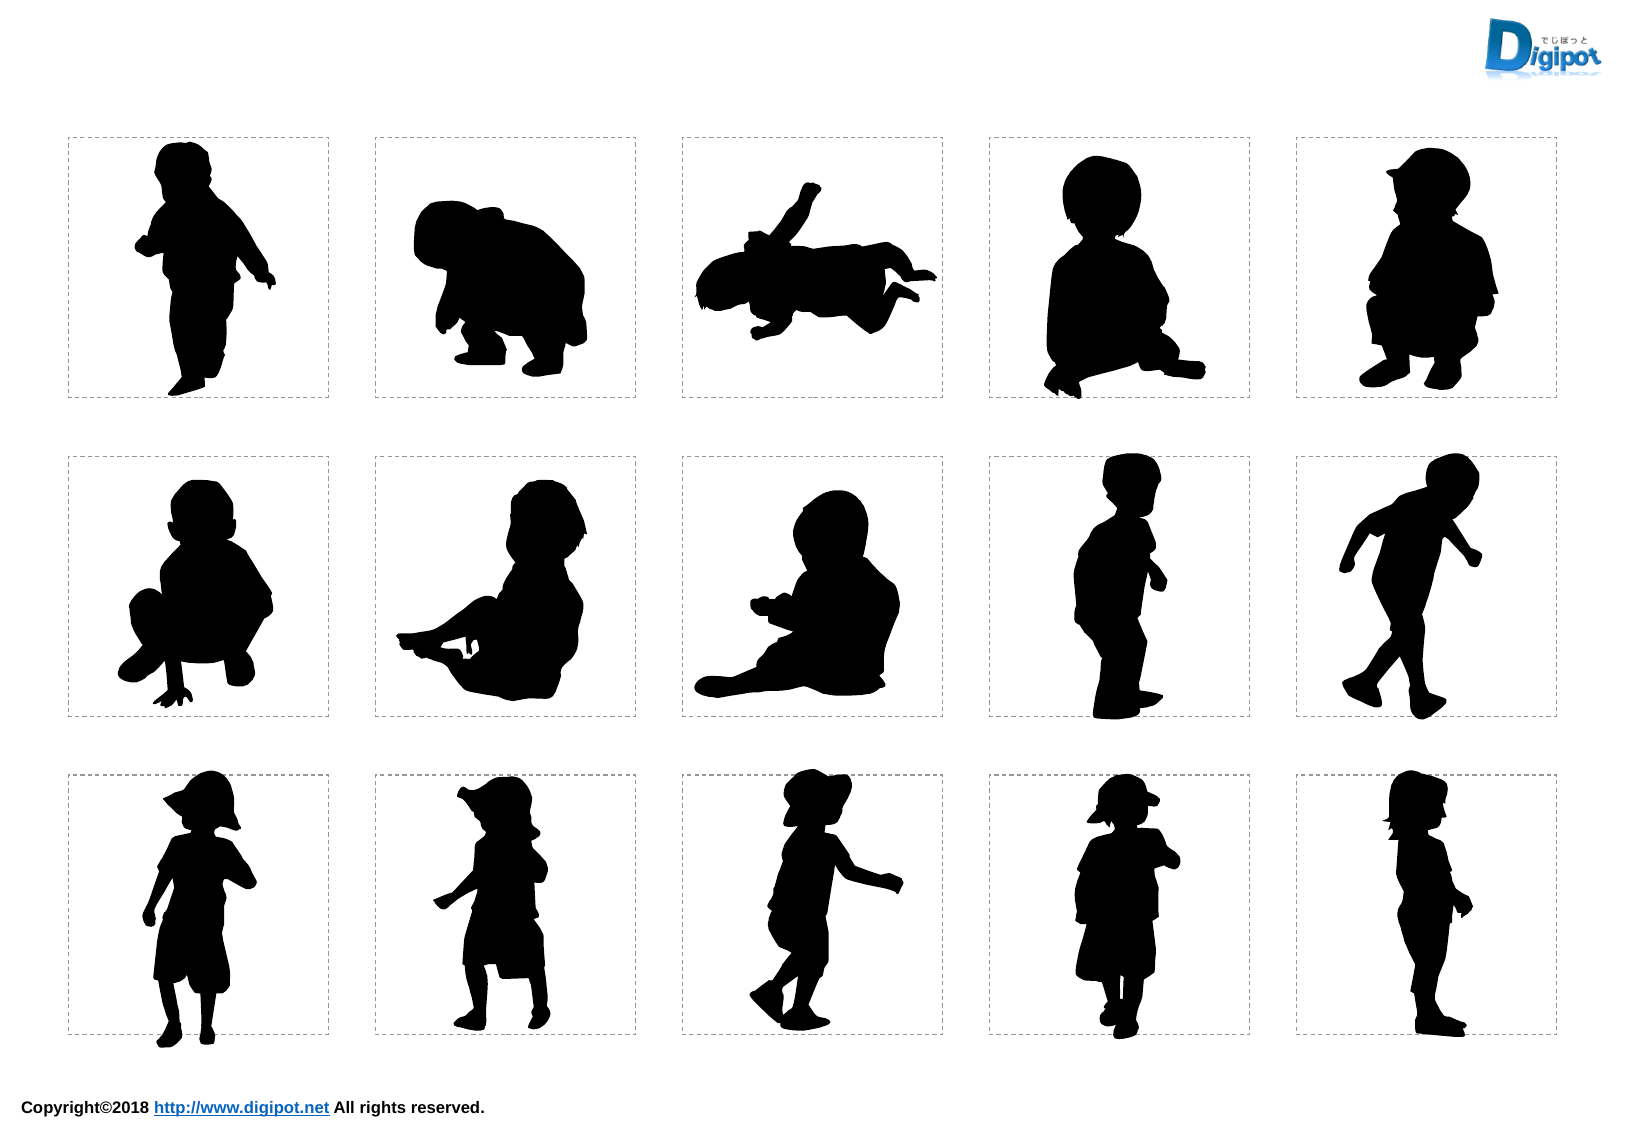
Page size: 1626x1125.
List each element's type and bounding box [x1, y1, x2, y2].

text_box [1339, 453, 1483, 720]
text_box [142, 770, 257, 1048]
picture [1485, 18, 1602, 82]
text_box [1073, 453, 1168, 720]
text_box [134, 141, 276, 396]
text_box [1382, 770, 1474, 1037]
text_box [117, 479, 274, 709]
text_box [749, 769, 904, 1031]
text_box [396, 479, 588, 702]
text_box [1074, 773, 1181, 1040]
text_box [413, 200, 588, 377]
text_box [433, 776, 551, 1031]
text_box [694, 182, 938, 341]
text_box [694, 490, 900, 698]
text_box [1359, 147, 1499, 390]
text_box [1044, 155, 1206, 399]
